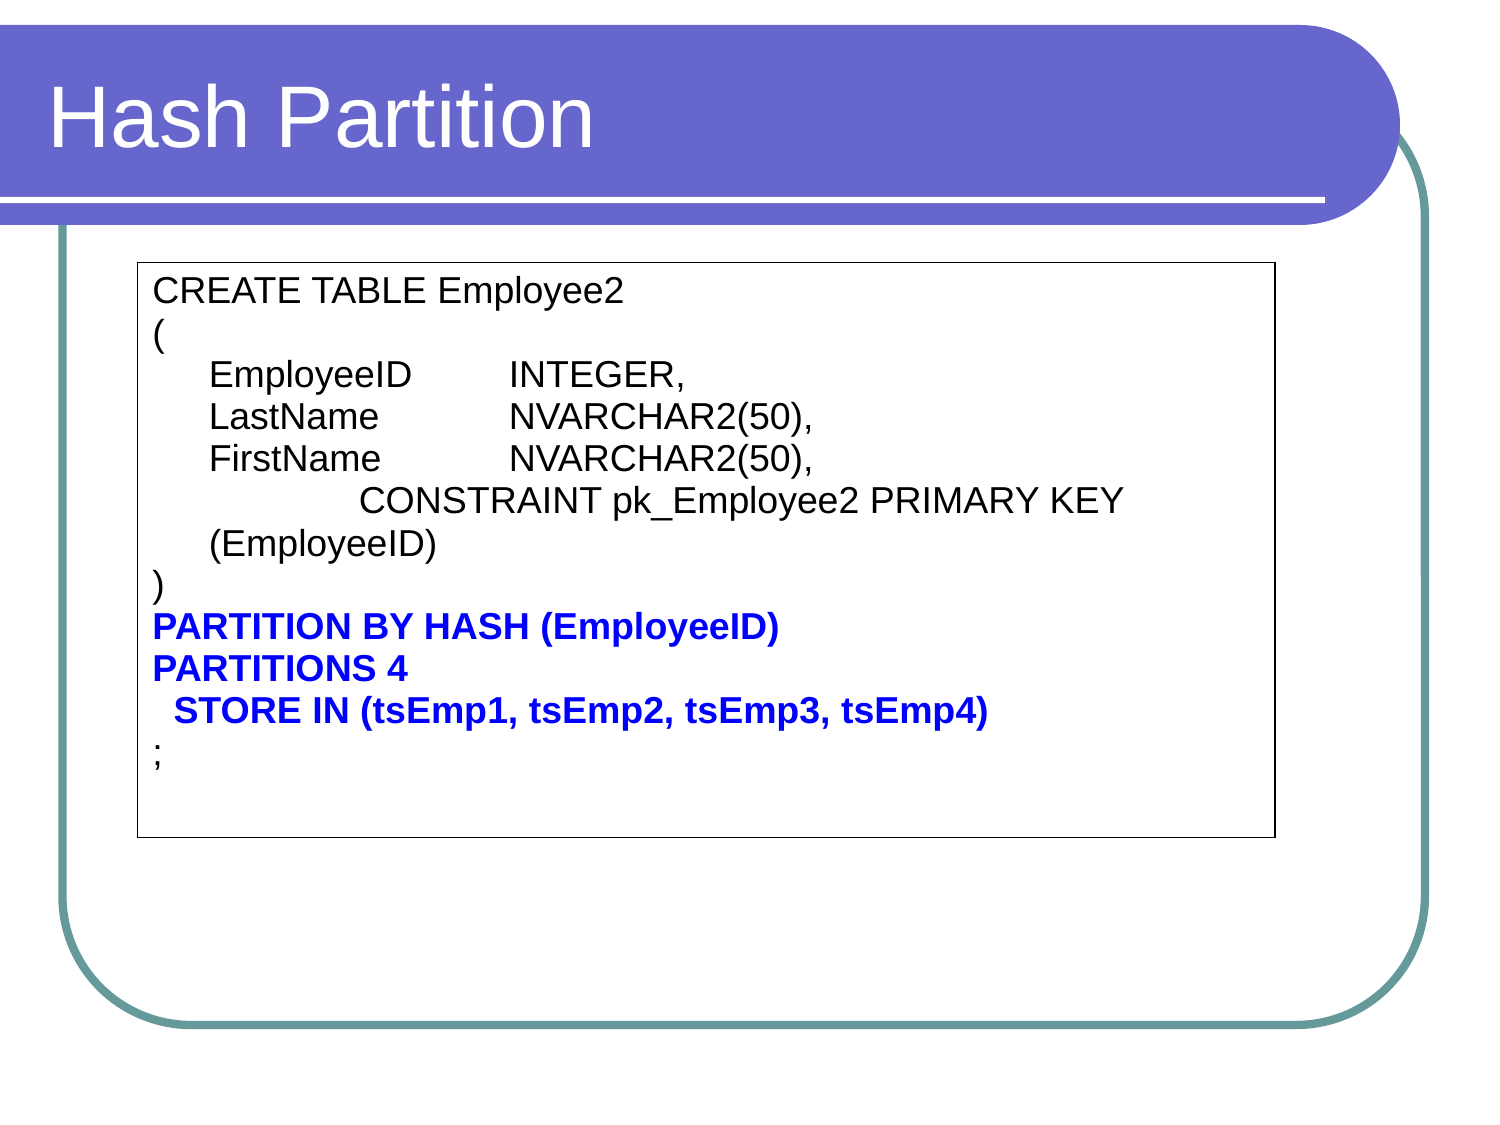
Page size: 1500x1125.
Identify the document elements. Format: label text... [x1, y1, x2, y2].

title Hash Partition [31, 37, 1348, 188]
table_header CREATE TABLE Employee2 ( EmployeeID INTEGER, LastName NVARCHAR2(50), FirstName NVARCHAR2(50), CONSTRAINT pk_Employee2 PRIMARY KEY (EmployeeID) ) PARTITION BY HASH (EmployeeID) PARTITIONS 4 STORE IN (tsEmp1, tsEmp2, tsEmp3, tsEmp4) ; [138, 263, 1274, 837]
